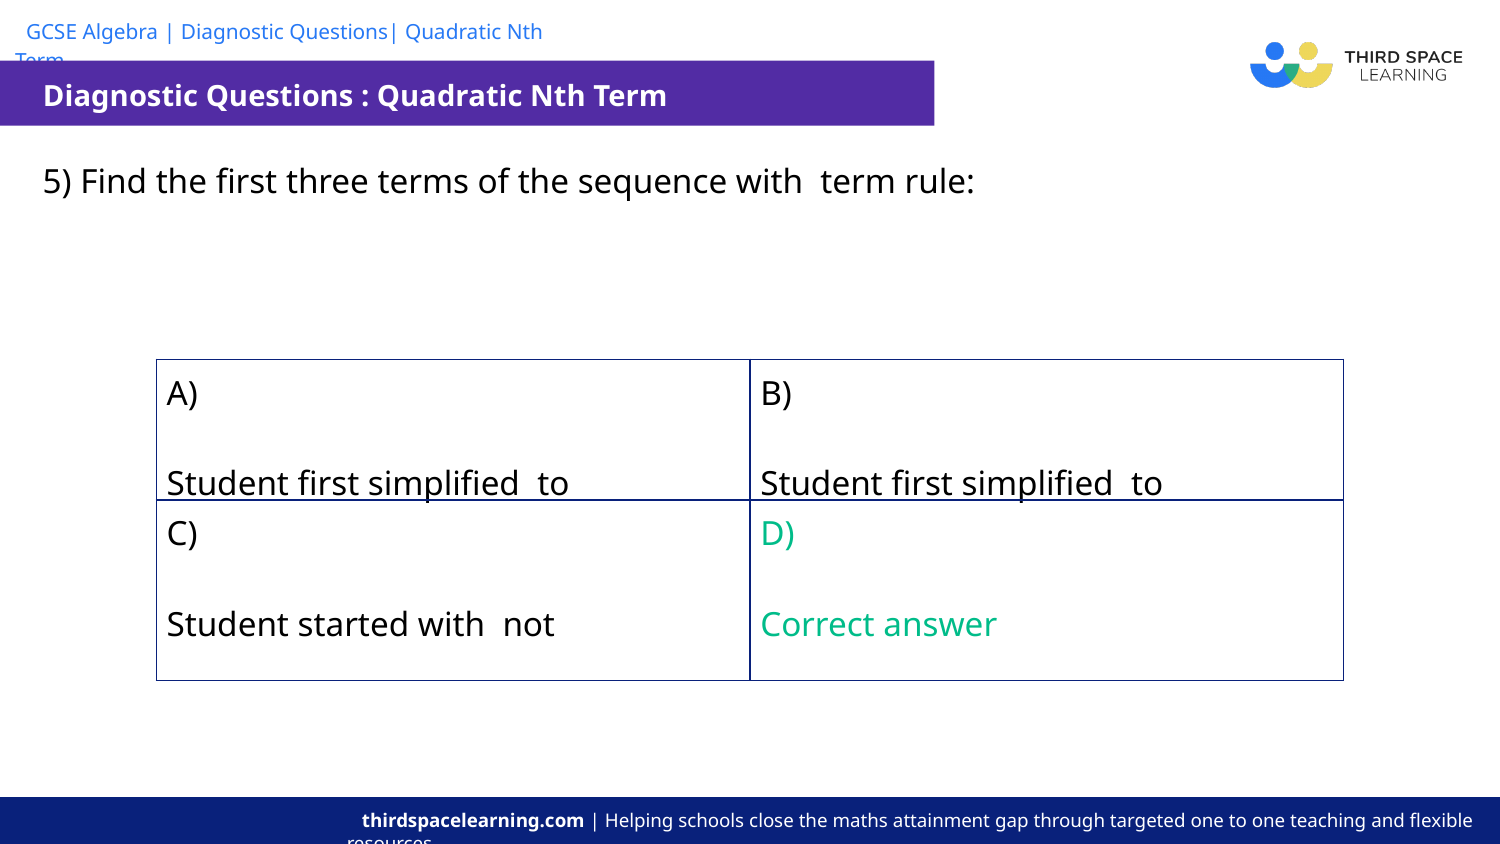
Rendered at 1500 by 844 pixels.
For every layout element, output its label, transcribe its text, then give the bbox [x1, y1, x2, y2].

text_box Diagnostic Questions : Quadratic Nth Term [27, 61, 778, 127]
picture [1250, 33, 1465, 99]
